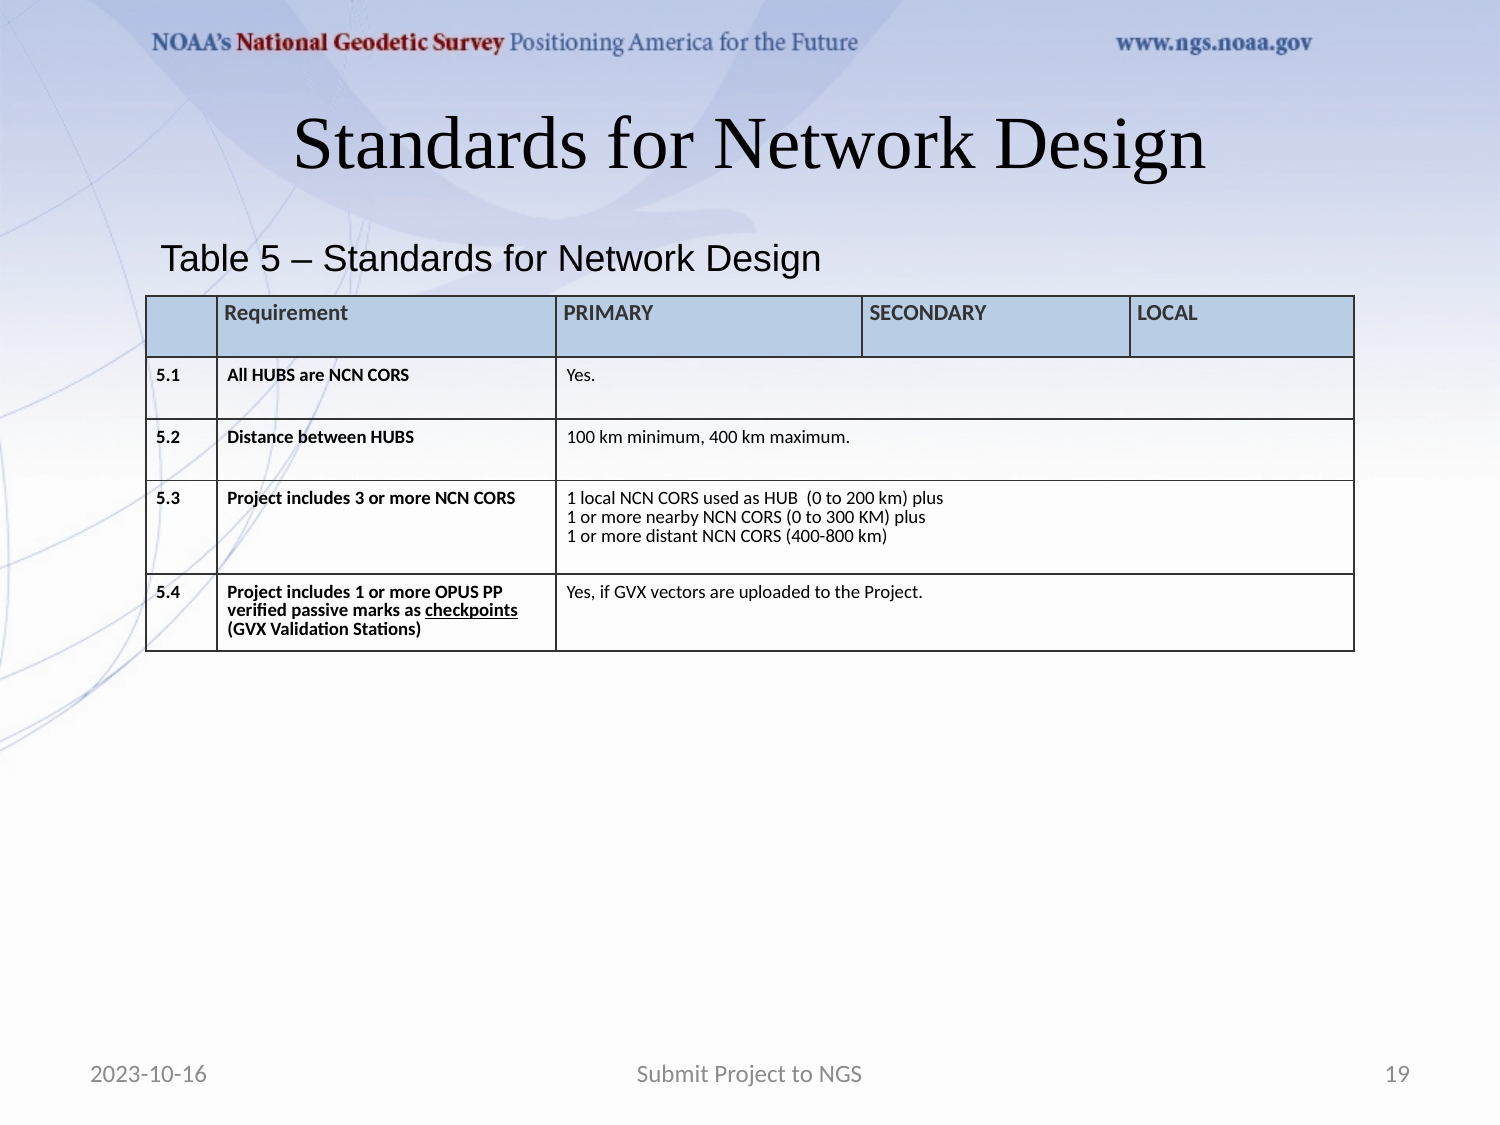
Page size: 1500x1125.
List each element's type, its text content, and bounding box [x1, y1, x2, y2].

table_cell All HUBS are NCN CORS [218, 358, 555, 418]
table_cell Project includes 1 or more OPUS PP verified passive marks as checkpoints (GVX Validation Stations) [218, 575, 555, 650]
table_header LOCAL [1131, 297, 1353, 356]
slide_number 19 [1074, 1042, 1425, 1103]
table_cell Distance between HUBS [218, 420, 555, 480]
table_cell Yes, if GVX vectors are uploaded to the Project. [557, 575, 1353, 650]
table_cell Yes. [557, 358, 1353, 418]
table_header PRIMARY [557, 297, 861, 356]
table_header SECONDARY [863, 297, 1129, 356]
table_header [147, 297, 216, 356]
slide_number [75, 1042, 425, 1103]
table_cell 5.4 [147, 575, 216, 650]
text_box Table 5 – Standards for Network Design [145, 226, 1094, 287]
picture [0, 0, 1500, 1125]
table_cell 5.3 [147, 481, 216, 573]
table_header Requirement [218, 297, 555, 356]
footer Submit Project to NGS [512, 1042, 988, 1103]
table_cell 1 local NCN CORS used as HUB (0 to 200 km) plus 1 or more nearby NCN CORS (0 to 300 KM) plus 1 or more distant NCN CORS (400-800 km) [557, 481, 1353, 573]
table_cell 5.1 [147, 358, 216, 418]
table_cell 100 km minimum, 400 km maximum. [557, 420, 1353, 480]
table_cell Project includes 3 or more NCN CORS [218, 481, 555, 573]
table_cell 5.2 [147, 420, 216, 480]
text_box Standards for Network Design [74, 45, 1425, 233]
